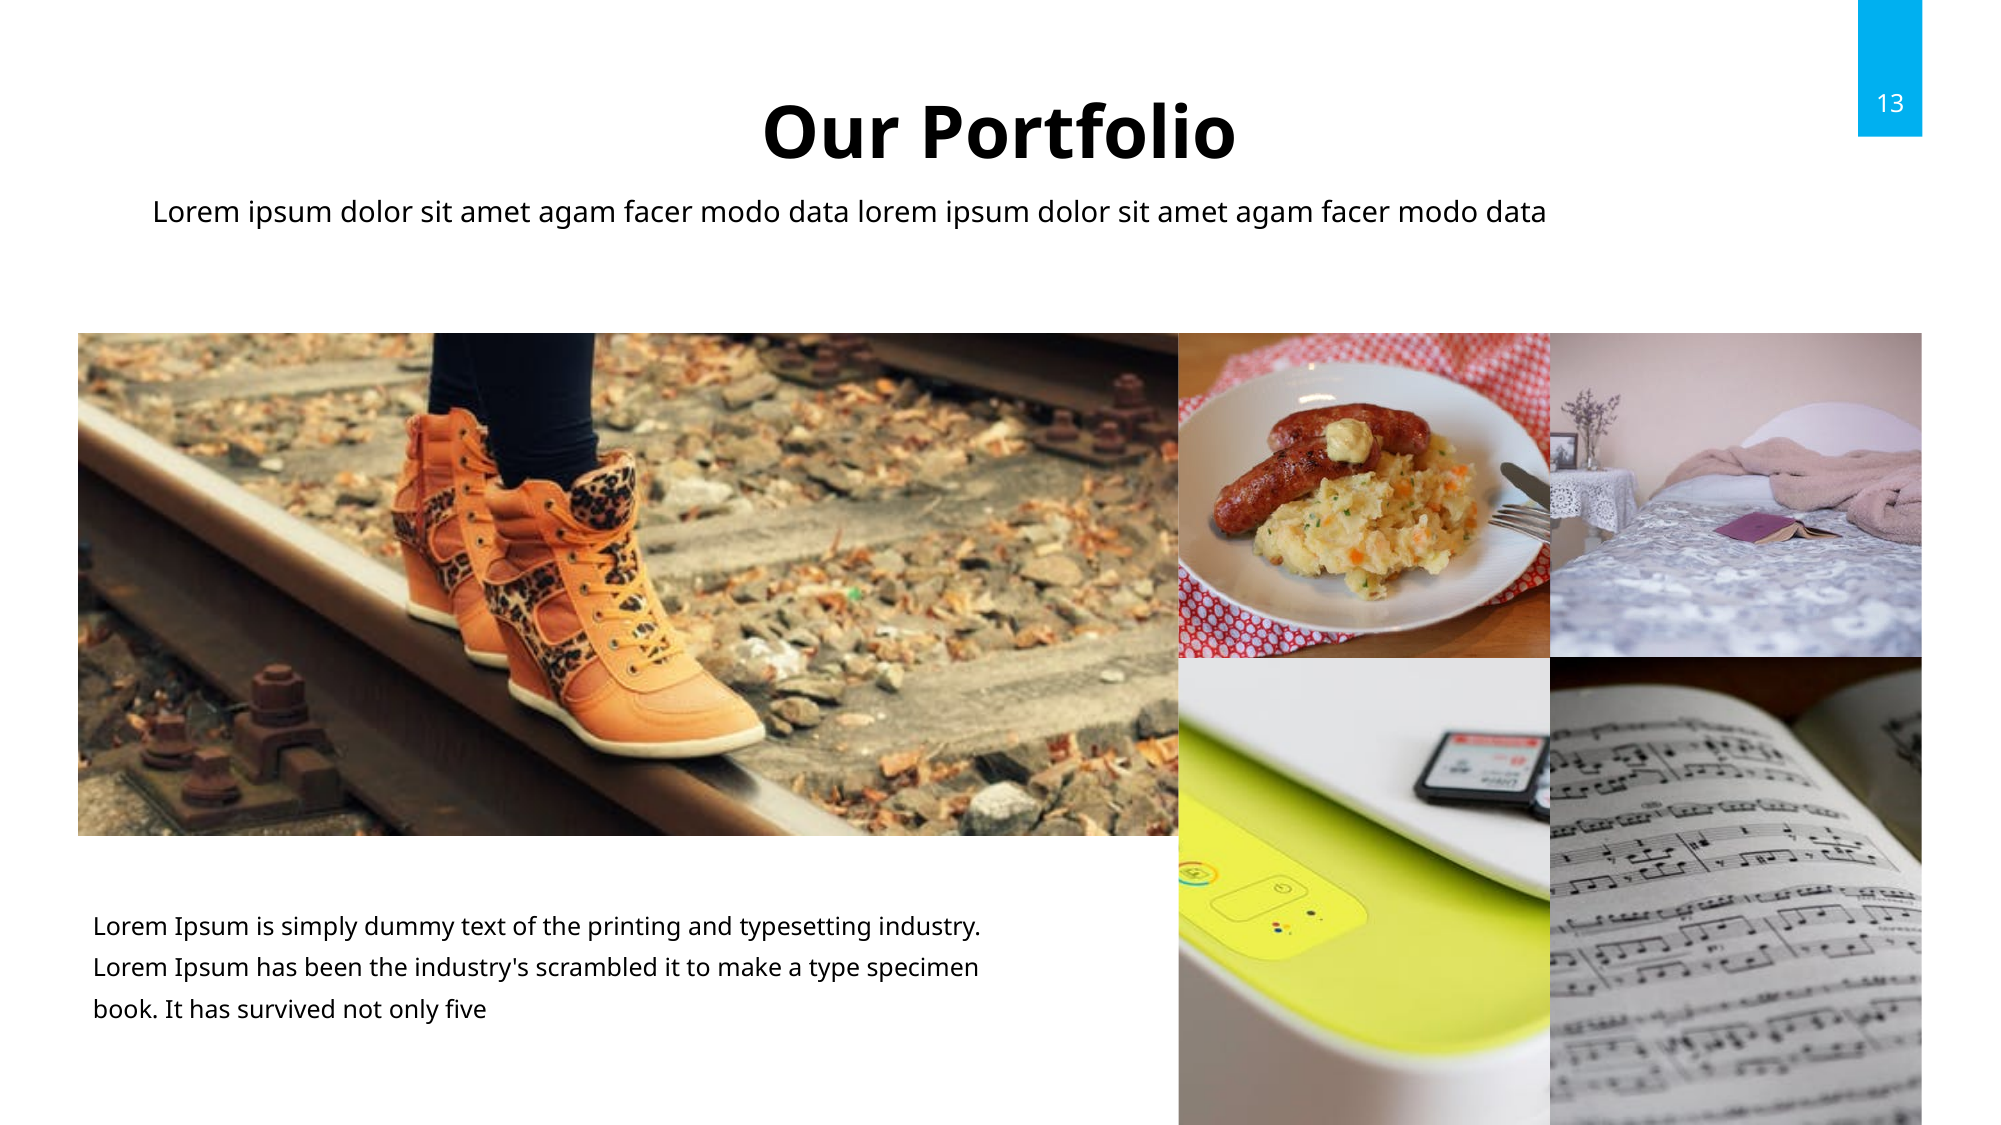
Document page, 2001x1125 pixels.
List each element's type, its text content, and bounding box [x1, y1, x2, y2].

title Our Portfolio [137, 78, 1863, 186]
subtitle Lorem ipsum dolor sit amet agam facer modo data lorem ipsum dolor sit amet agam facer modo data [137, 186, 1863, 227]
picture [78, 333, 1922, 1125]
text_box Lorem Ipsum is simply dummy text of the printing and typesetting industry. Lorem Ipsum has been the industry's scrambled it to make a type specimen book. It has survived not only five [78, 891, 1067, 1031]
slide_number 13 [1863, 78, 1927, 130]
